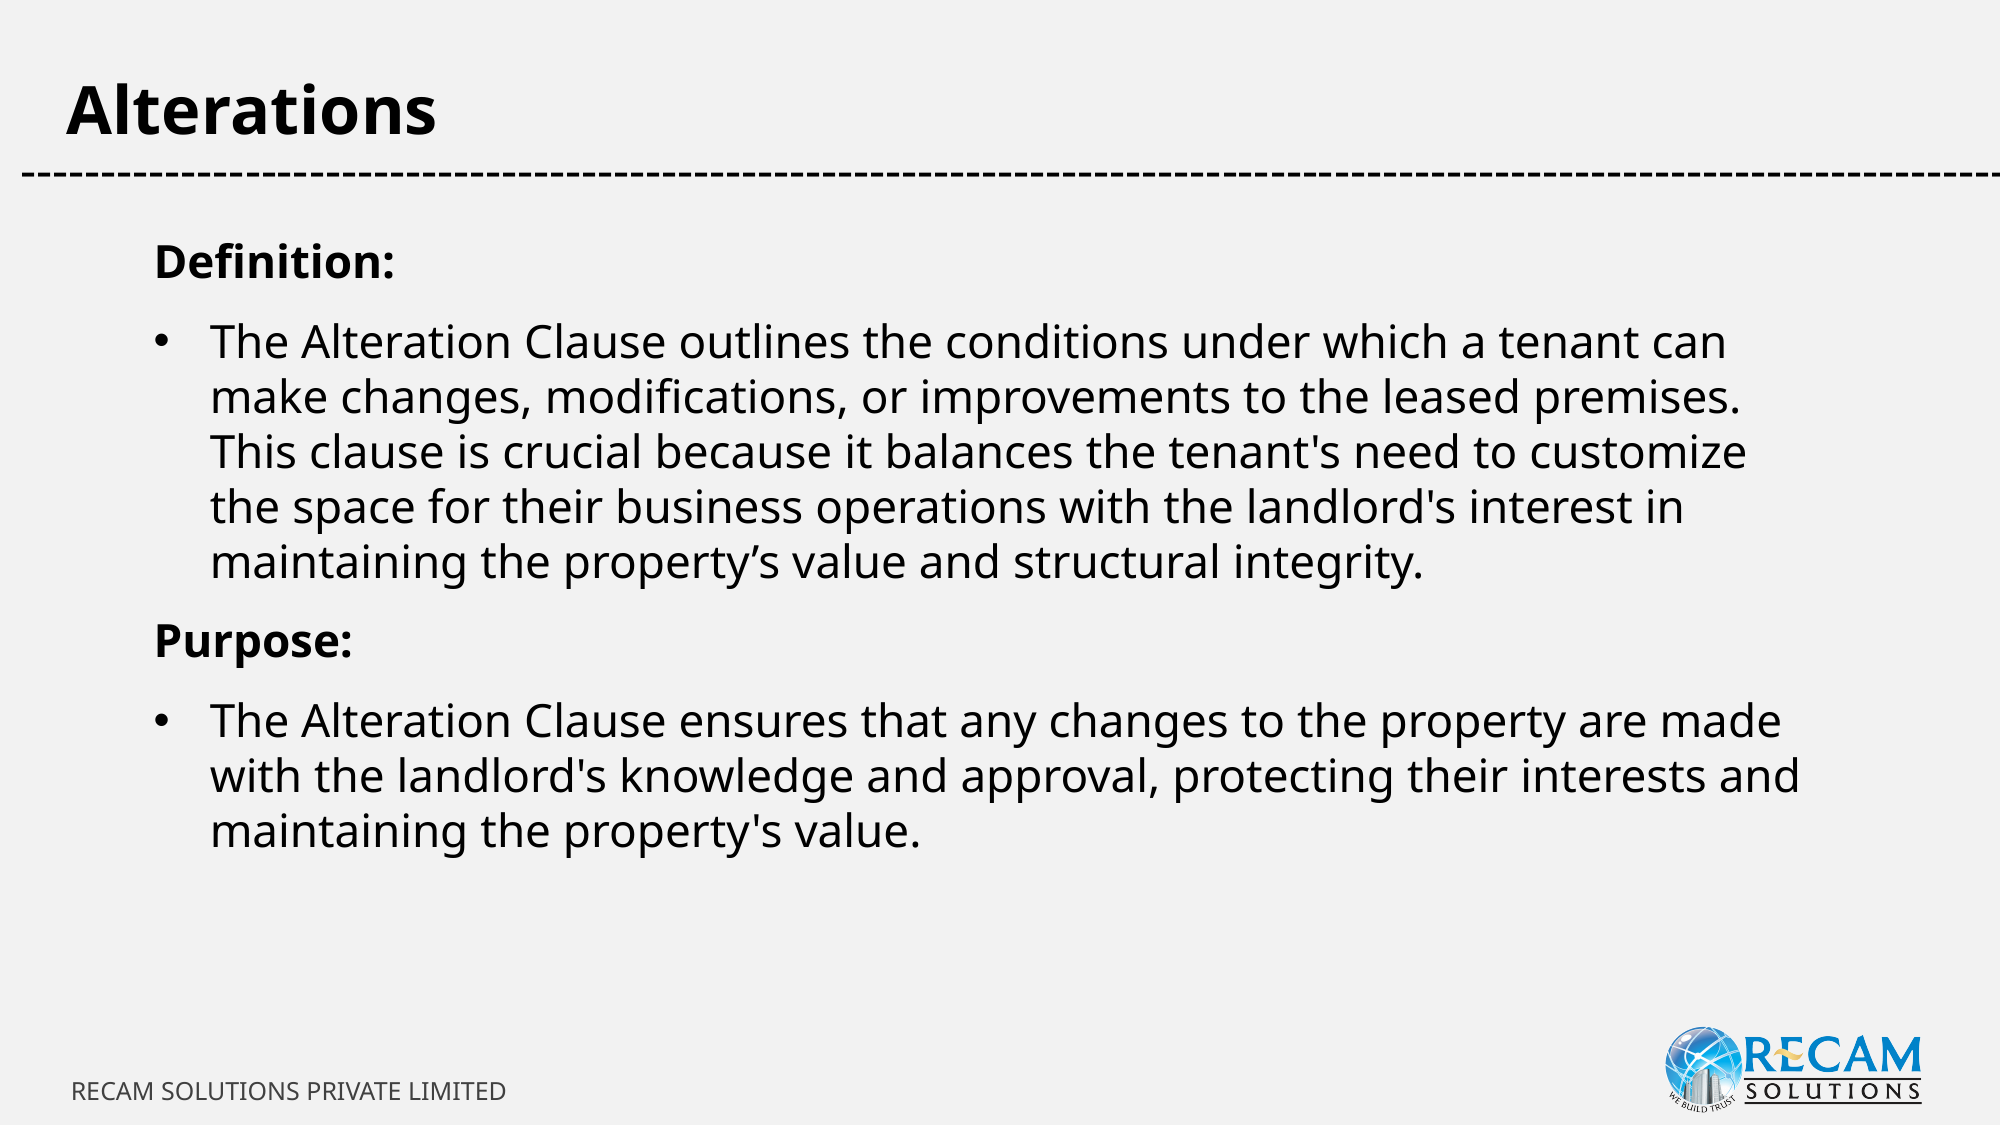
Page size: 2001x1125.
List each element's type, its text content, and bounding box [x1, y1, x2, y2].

footer RECAM SOLUTIONS PRIVATE LIMITED [70, 1073, 971, 1107]
text_box Definition: The Alteration Clause outlines the conditions under which a tenant can make changes, modifications, or improvements to the leased premises. This clause is crucial because it balances the tenant's need to customize the space for their business operations with the landlord's interest in maintaining the property’s value and structural integrity. Purpose: The Alteration Clause ensures that any changes to the property are made with the landlord's knowledge and approval, protecting their interests and maintaining the property's value. [138, 224, 1842, 865]
picture [1652, 1014, 1935, 1125]
text_box ----------------------------------------------------------------------------------------------------------------------------- [6, 131, 2000, 207]
text_box Alterations [51, 60, 1520, 131]
